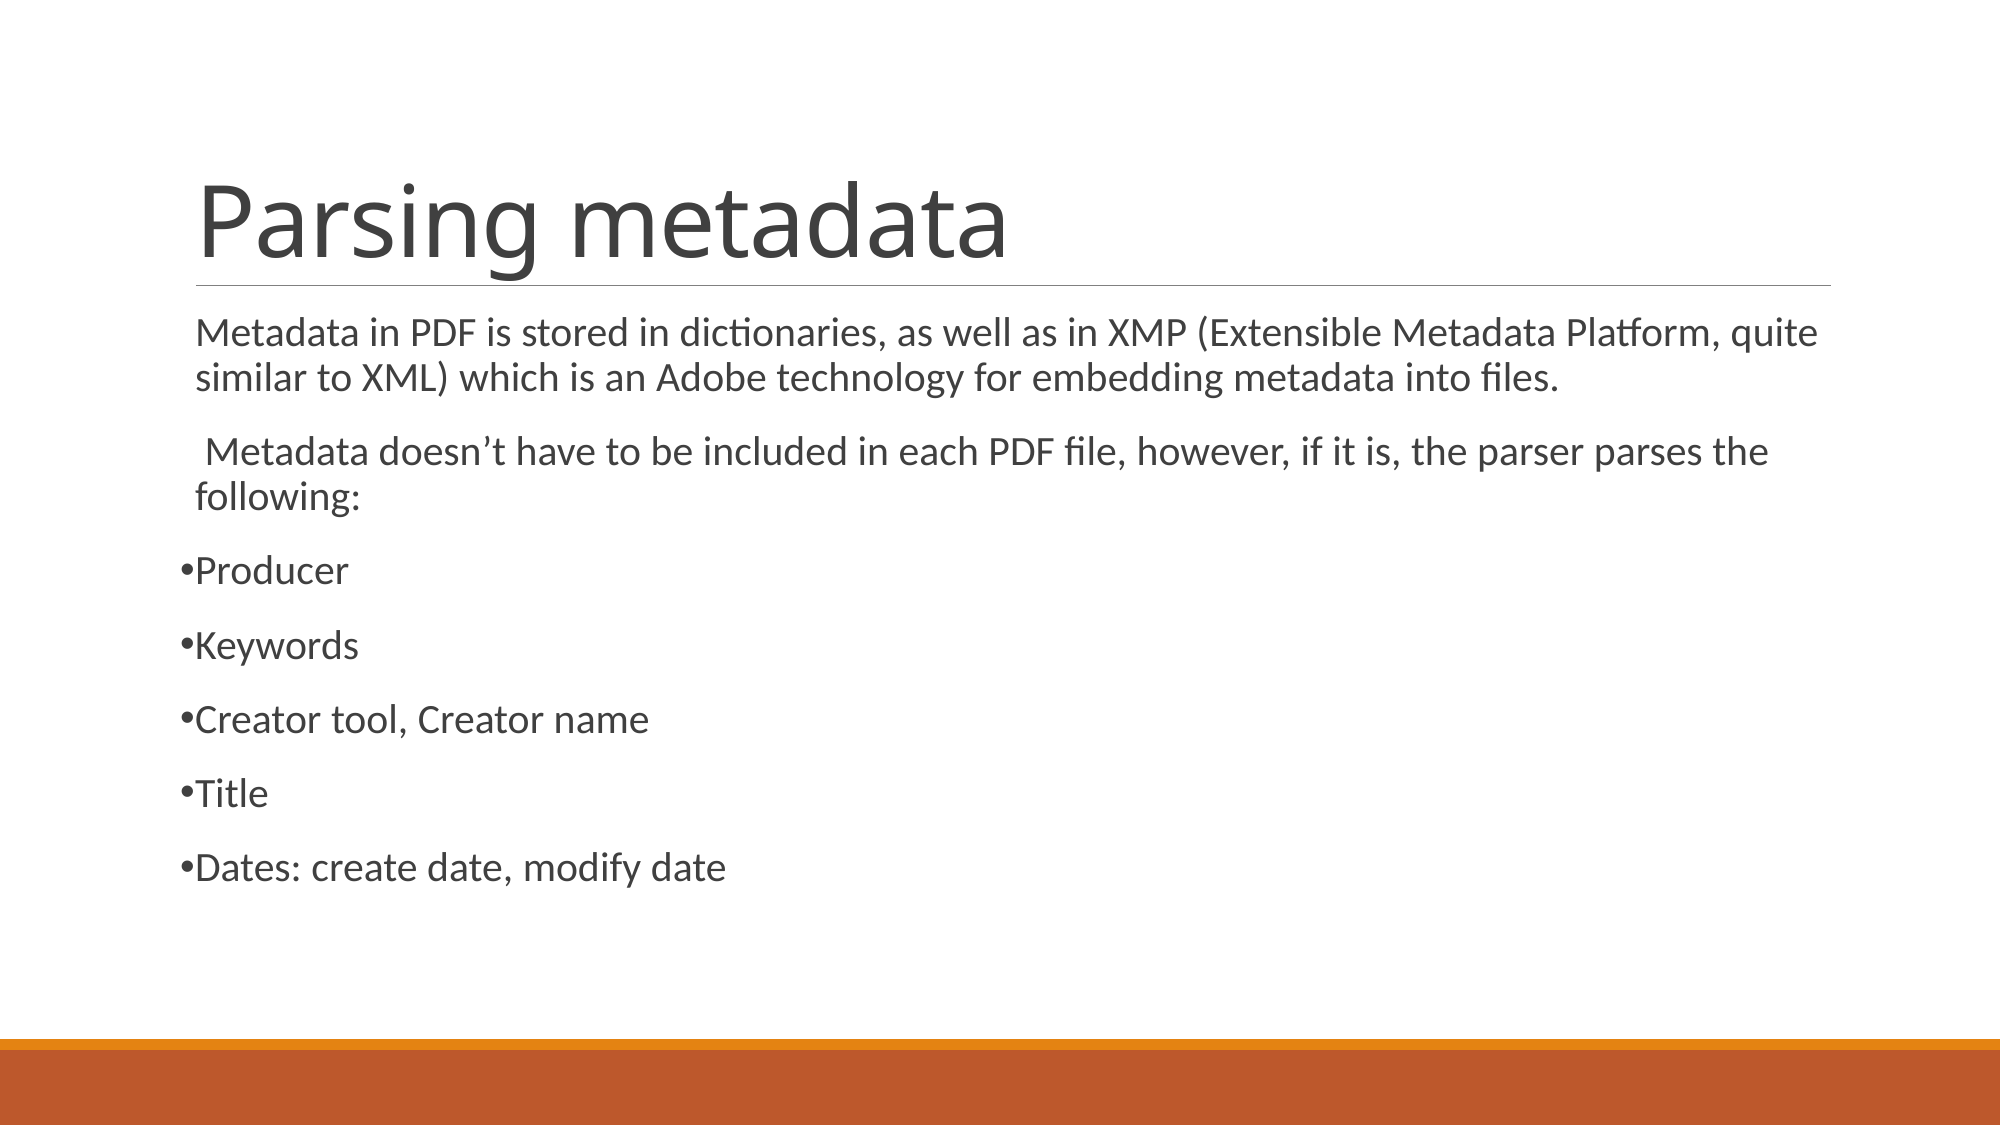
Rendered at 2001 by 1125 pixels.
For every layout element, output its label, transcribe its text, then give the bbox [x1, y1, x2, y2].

title Parsing metadata [180, 47, 1830, 285]
list Metadata in PDF is stored in dictionaries, as well as in XMP (Extensible Metadata Platform, quite similar to XML) which is an Adobe technology for embedding metadata into files. Metadata doesn’t have to be included in each PDF file, however, if it is, the parser parses the following: Producer Keywords Creator tool, Creator name Title Dates: create date, modify date [180, 302, 1830, 963]
